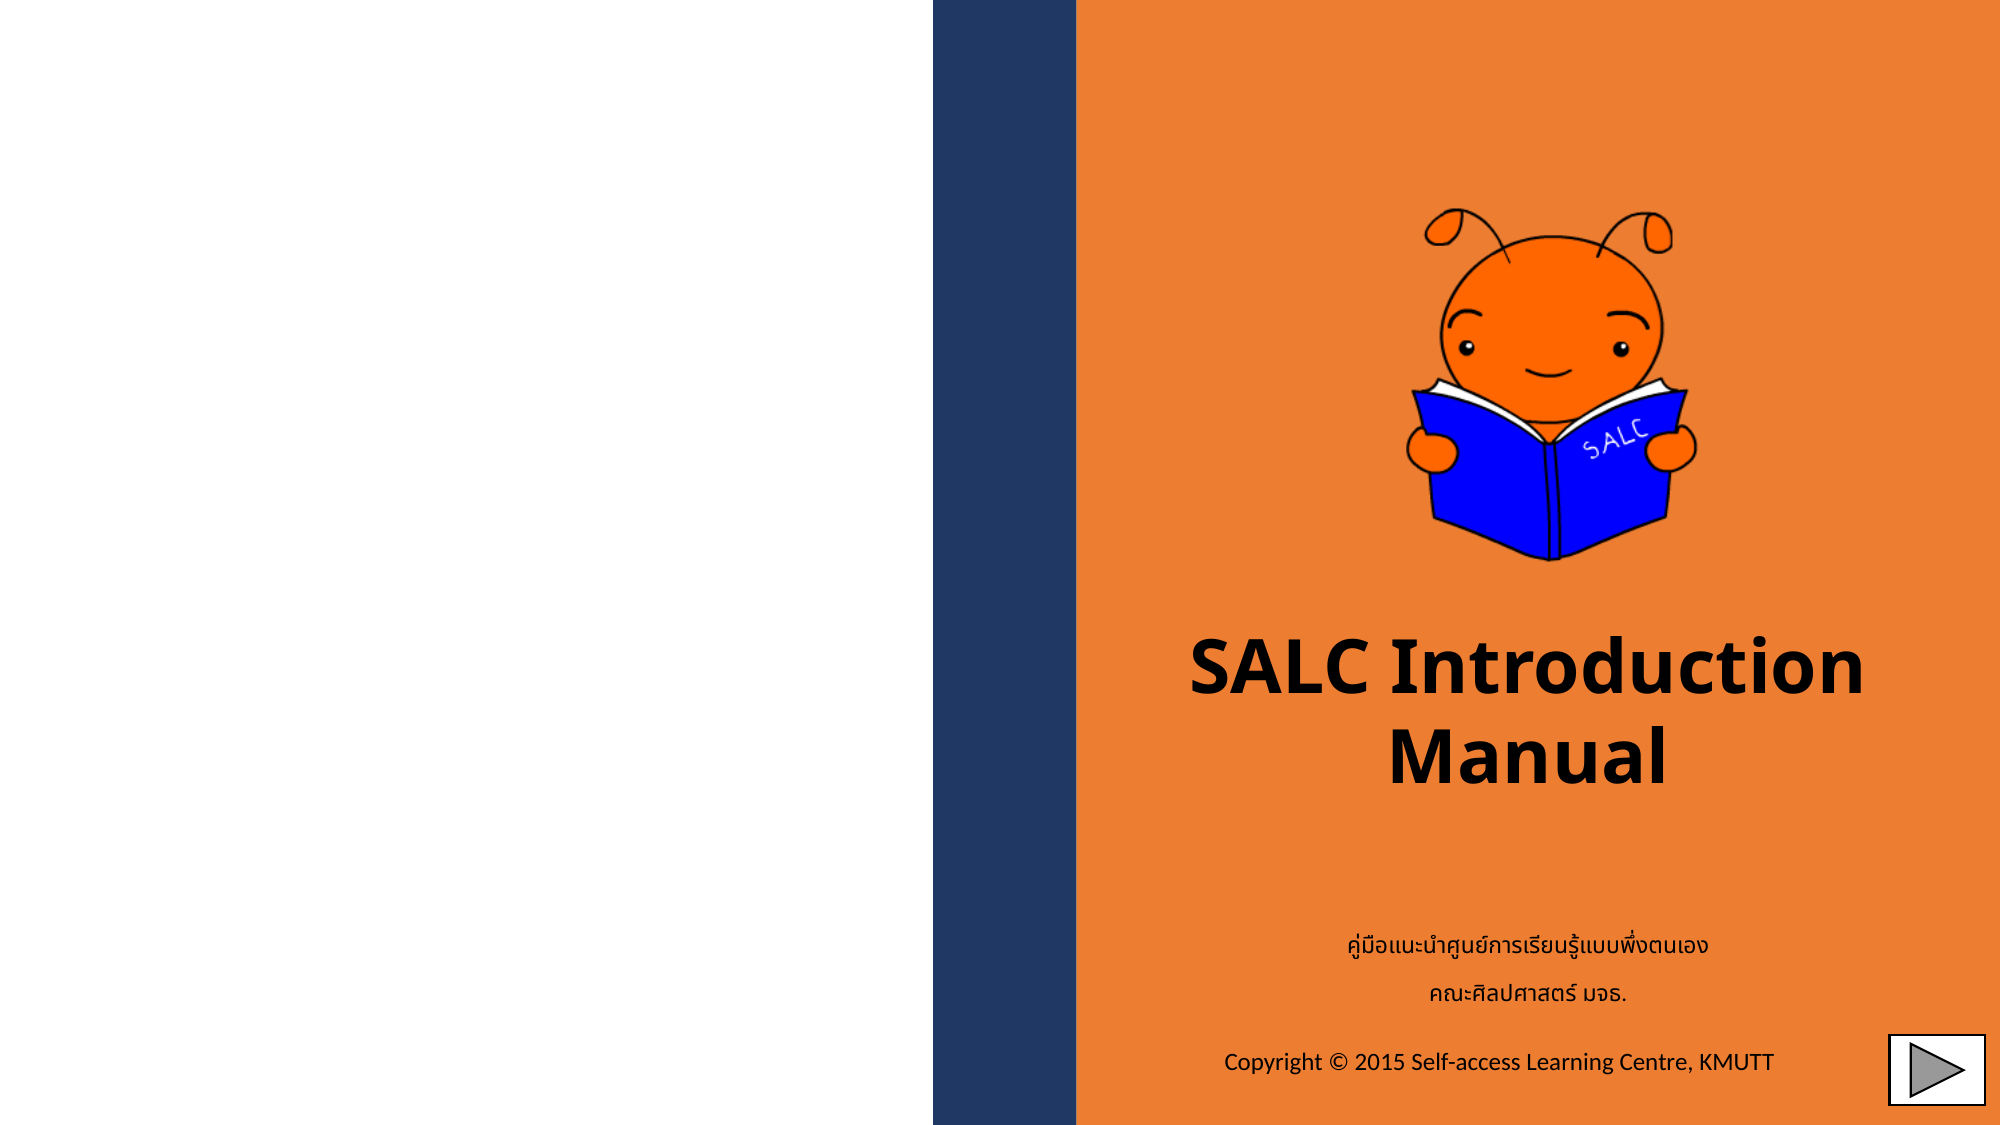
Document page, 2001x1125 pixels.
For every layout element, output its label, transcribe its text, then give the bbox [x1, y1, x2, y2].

picture [1405, 206, 1698, 563]
text_box [1888, 1034, 1986, 1106]
text_box [932, 0, 1077, 1125]
text_box SALC Introduction Manual คู่มือแนะนำศูนย์การเรียนรู้แบบพึ่งตนเอง คณะศิลปศาสตร์ มจธ. [1172, 611, 1884, 989]
text_box [1077, 0, 2000, 1125]
text_box Copyright © 2015 Self-access Learning Centre, KMUTT [1207, 1036, 1849, 1084]
